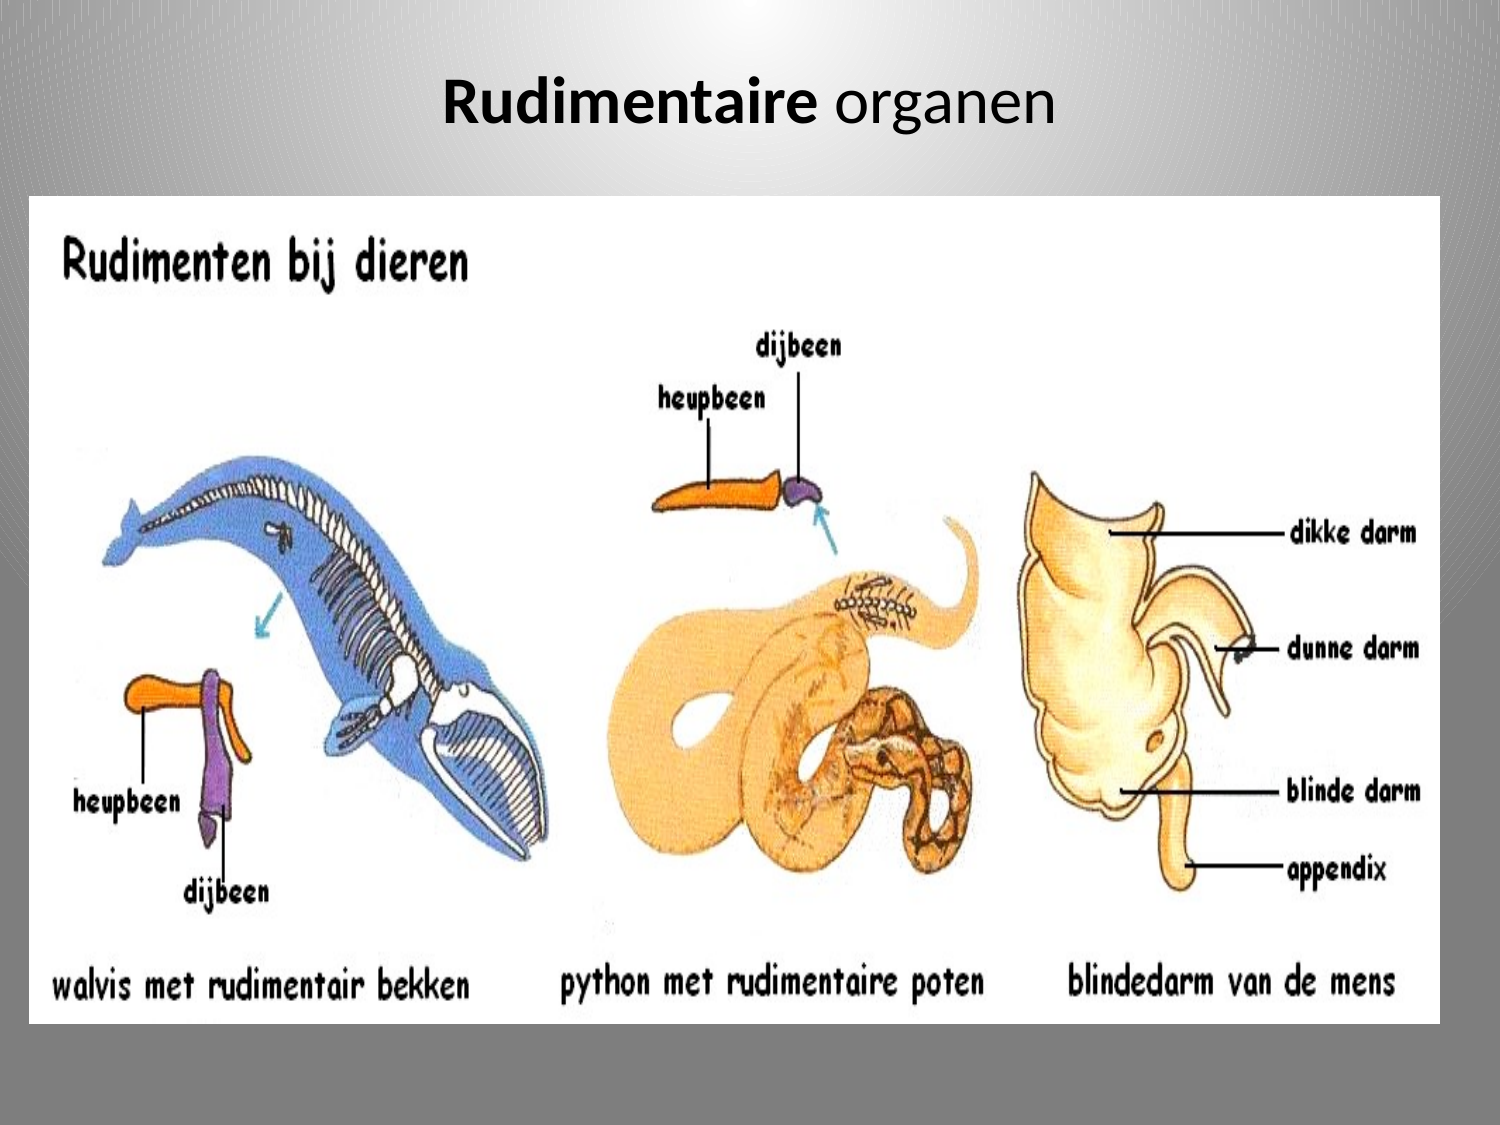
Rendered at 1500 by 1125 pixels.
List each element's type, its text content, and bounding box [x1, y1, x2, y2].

title Rudimentaire organen [75, 45, 1425, 149]
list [29, 195, 1441, 1024]
